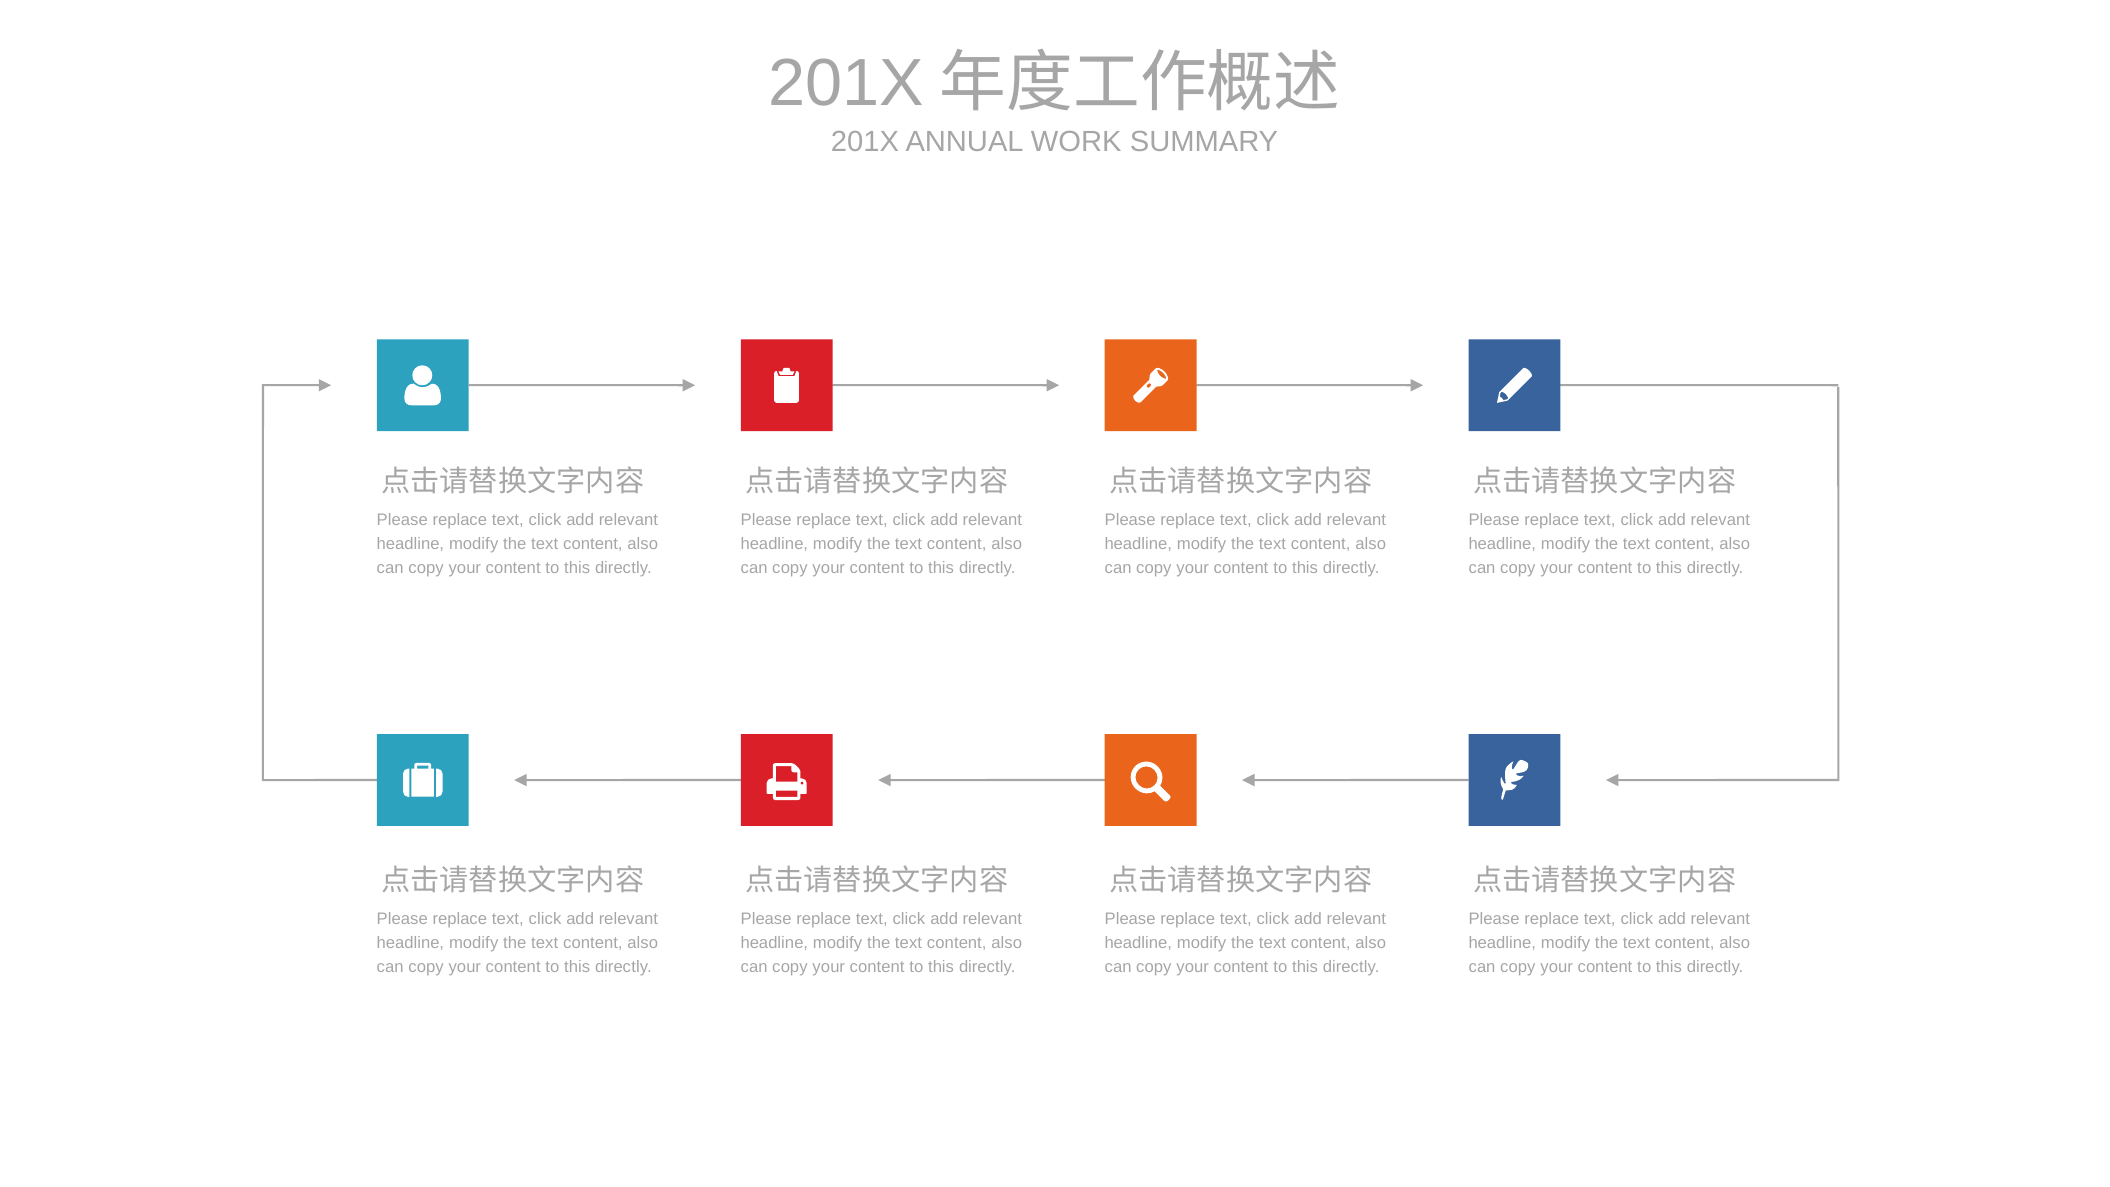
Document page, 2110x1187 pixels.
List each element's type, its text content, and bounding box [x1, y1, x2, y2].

text_box Please replace text, click add relevant headline, modify the text content, also can copy your content to this directly. [1104, 504, 1408, 577]
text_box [740, 734, 833, 826]
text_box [376, 734, 469, 826]
text_box 点击请替换文字内容 [1473, 454, 1847, 497]
text_box 点击请替换文字内容 [381, 854, 745, 897]
text_box Please replace text, click add relevant headline, modify the text content, also can copy your content to this directly. [740, 504, 1044, 577]
text_box [878, 773, 1104, 787]
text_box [1104, 734, 1197, 826]
text_box [261, 379, 332, 392]
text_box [1104, 339, 1197, 432]
text_box [1606, 773, 1839, 787]
text_box Please replace text, click add relevant headline, modify the text content, also can copy your content to this directly. [1468, 904, 1772, 977]
text_box [1197, 379, 1424, 392]
text_box 点击请替换文字内容 [745, 854, 1109, 897]
text_box Please replace text, click add relevant headline, modify the text content, also can copy your content to this directly. [376, 904, 680, 977]
text_box 点击请替换文字内容 [381, 454, 745, 497]
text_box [1468, 734, 1561, 826]
text_box 点击请替换文字内容 [1109, 454, 1473, 497]
text_box [833, 379, 1060, 392]
text_box [1242, 773, 1468, 787]
text_box [514, 773, 740, 787]
text_box Please replace text, click add relevant headline, modify the text content, also can copy your content to this directly. [740, 904, 1044, 977]
text_box 点击请替换文字内容 [1109, 854, 1473, 897]
text_box [469, 379, 696, 392]
text_box Please replace text, click add relevant headline, modify the text content, also can copy your content to this directly. [1468, 504, 1772, 577]
text_box 201X ANNUAL WORK SUMMARY [824, 122, 1285, 158]
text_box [376, 339, 469, 432]
text_box 点击请替换文字内容 [1473, 854, 1847, 897]
text_box 点击请替换文字内容 [745, 454, 1109, 497]
text_box Please replace text, click add relevant headline, modify the text content, also can copy your content to this directly. [1104, 904, 1408, 977]
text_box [1468, 339, 1561, 432]
text_box 201X年度工作概述 [730, 38, 1379, 119]
text_box Please replace text, click add relevant headline, modify the text content, also can copy your content to this directly. [376, 504, 680, 577]
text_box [740, 339, 833, 432]
